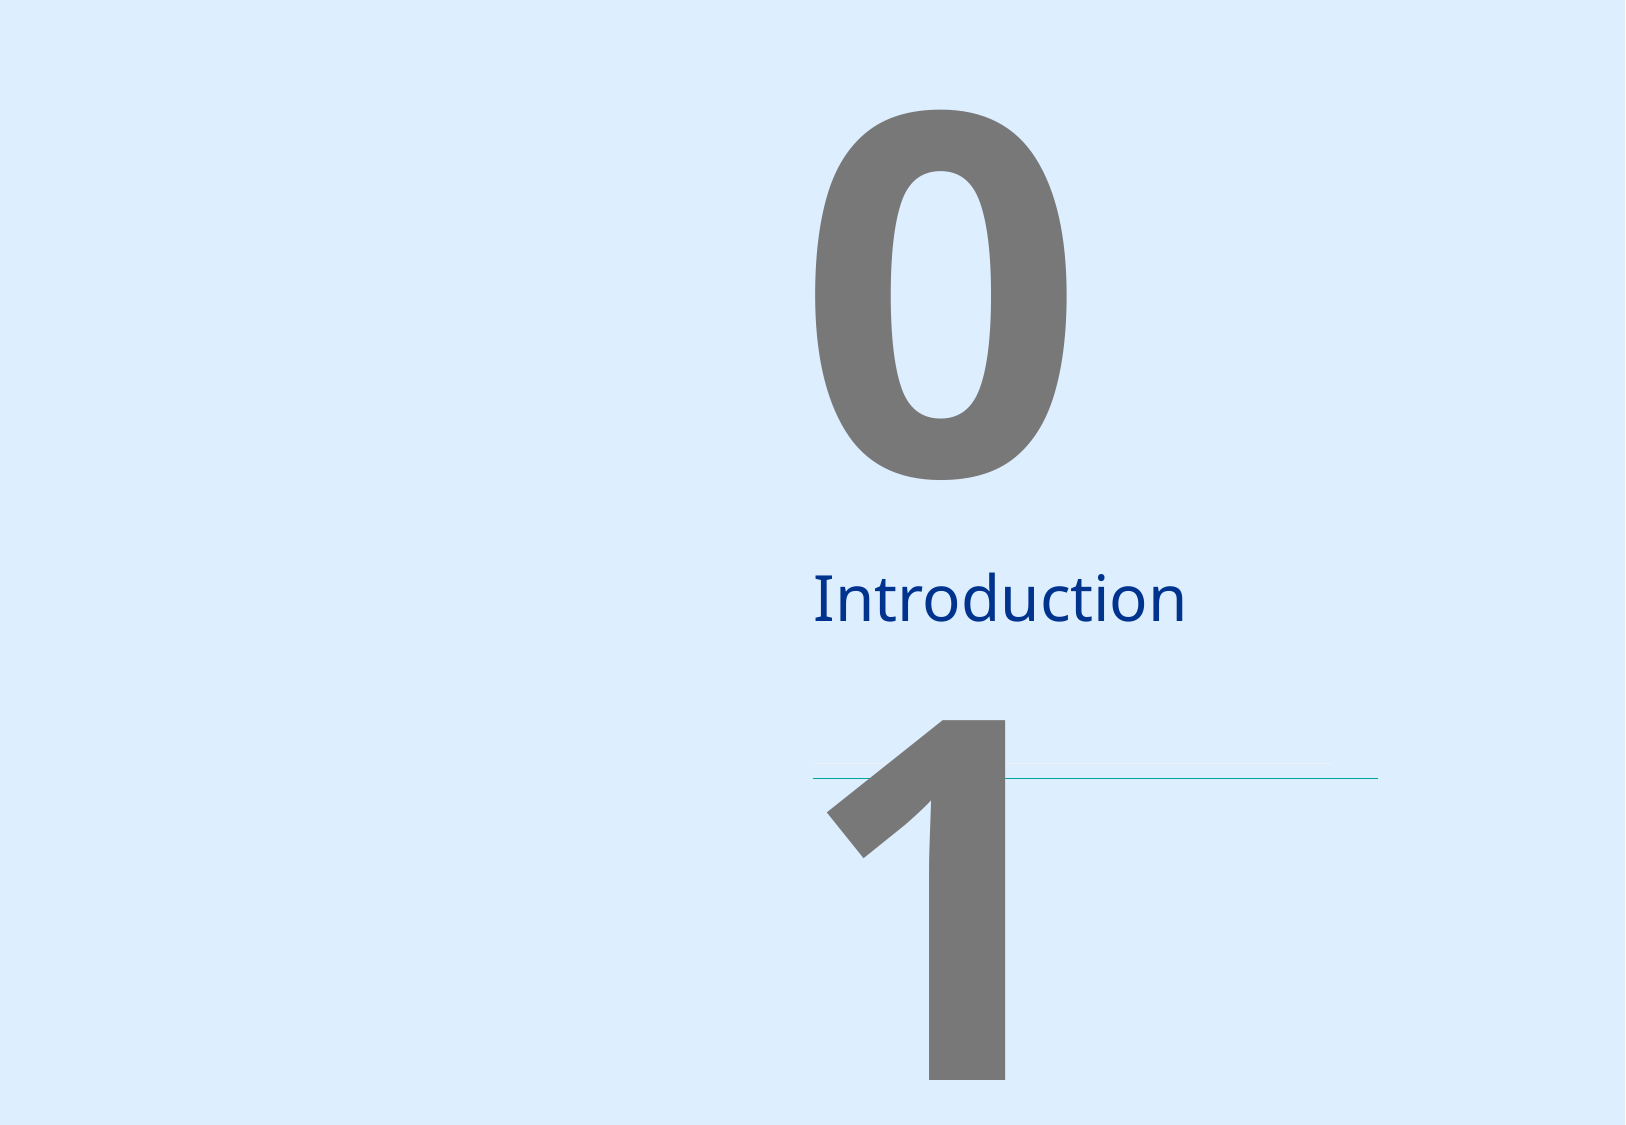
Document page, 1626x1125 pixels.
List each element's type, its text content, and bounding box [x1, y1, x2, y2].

title Introduction [813, 578, 1332, 630]
list 01 [797, 0, 1203, 141]
